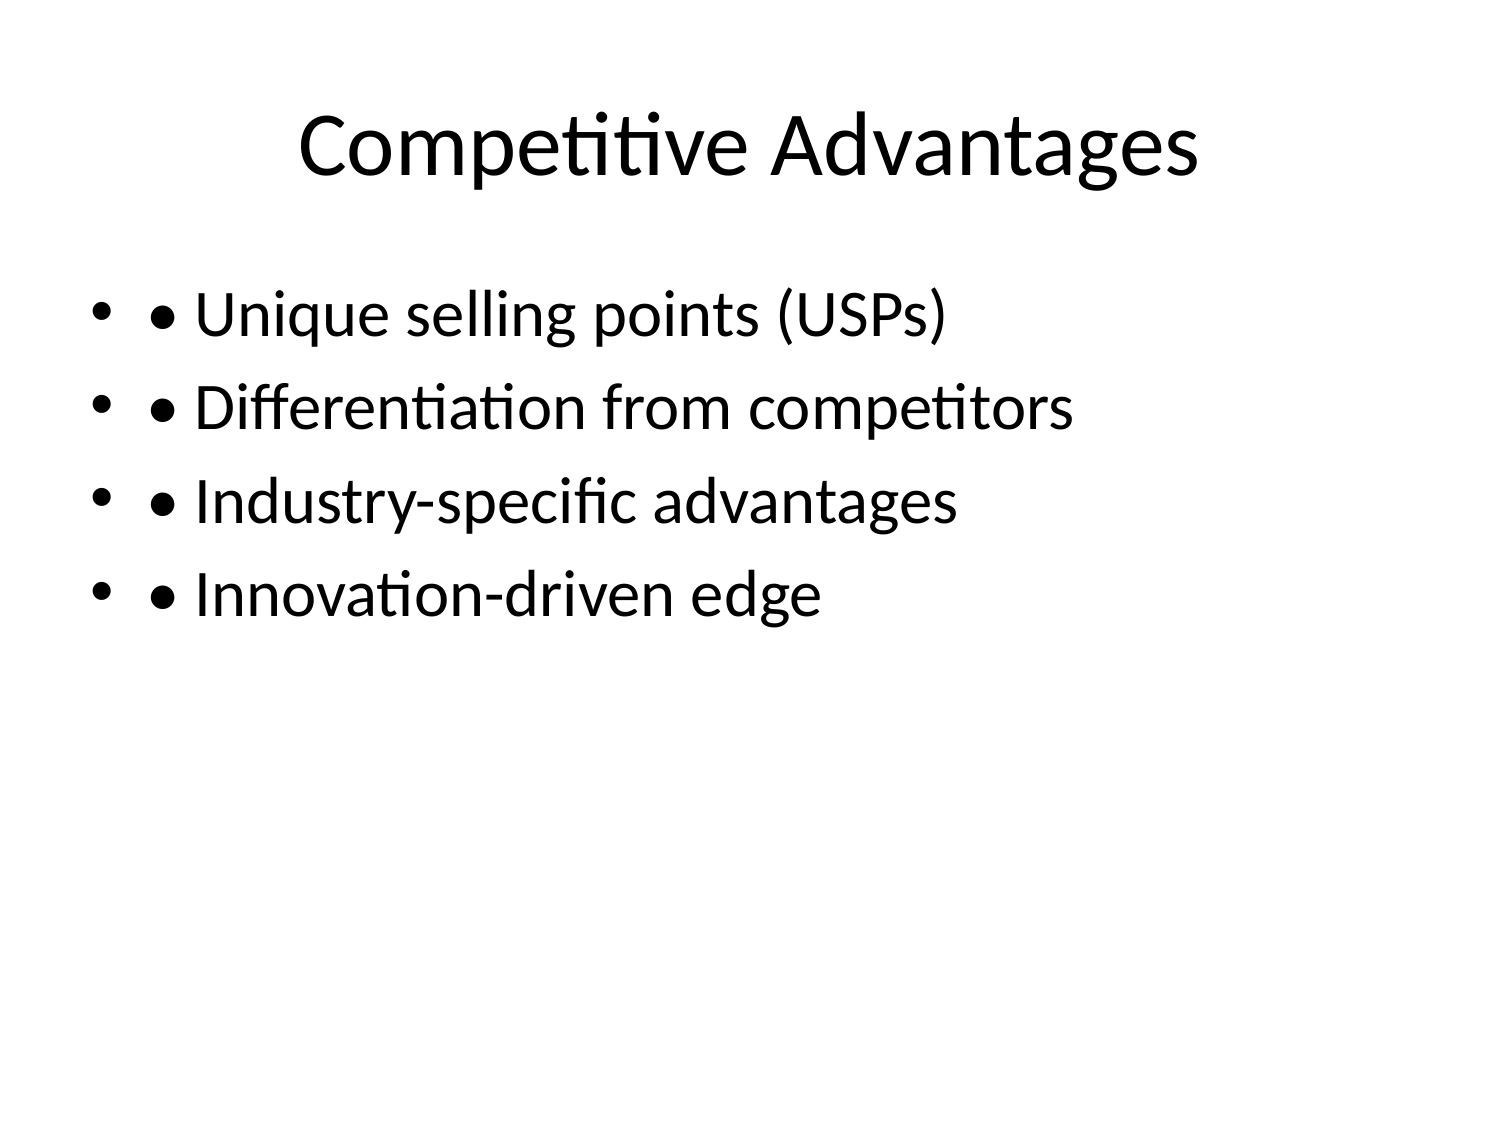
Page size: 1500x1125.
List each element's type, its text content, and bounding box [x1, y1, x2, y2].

title Competitive Advantages [75, 45, 1425, 233]
list • Unique selling points (USPs) • Differentiation from competitors • Industry-specific advantages • Innovation-driven edge [75, 262, 1425, 1005]
